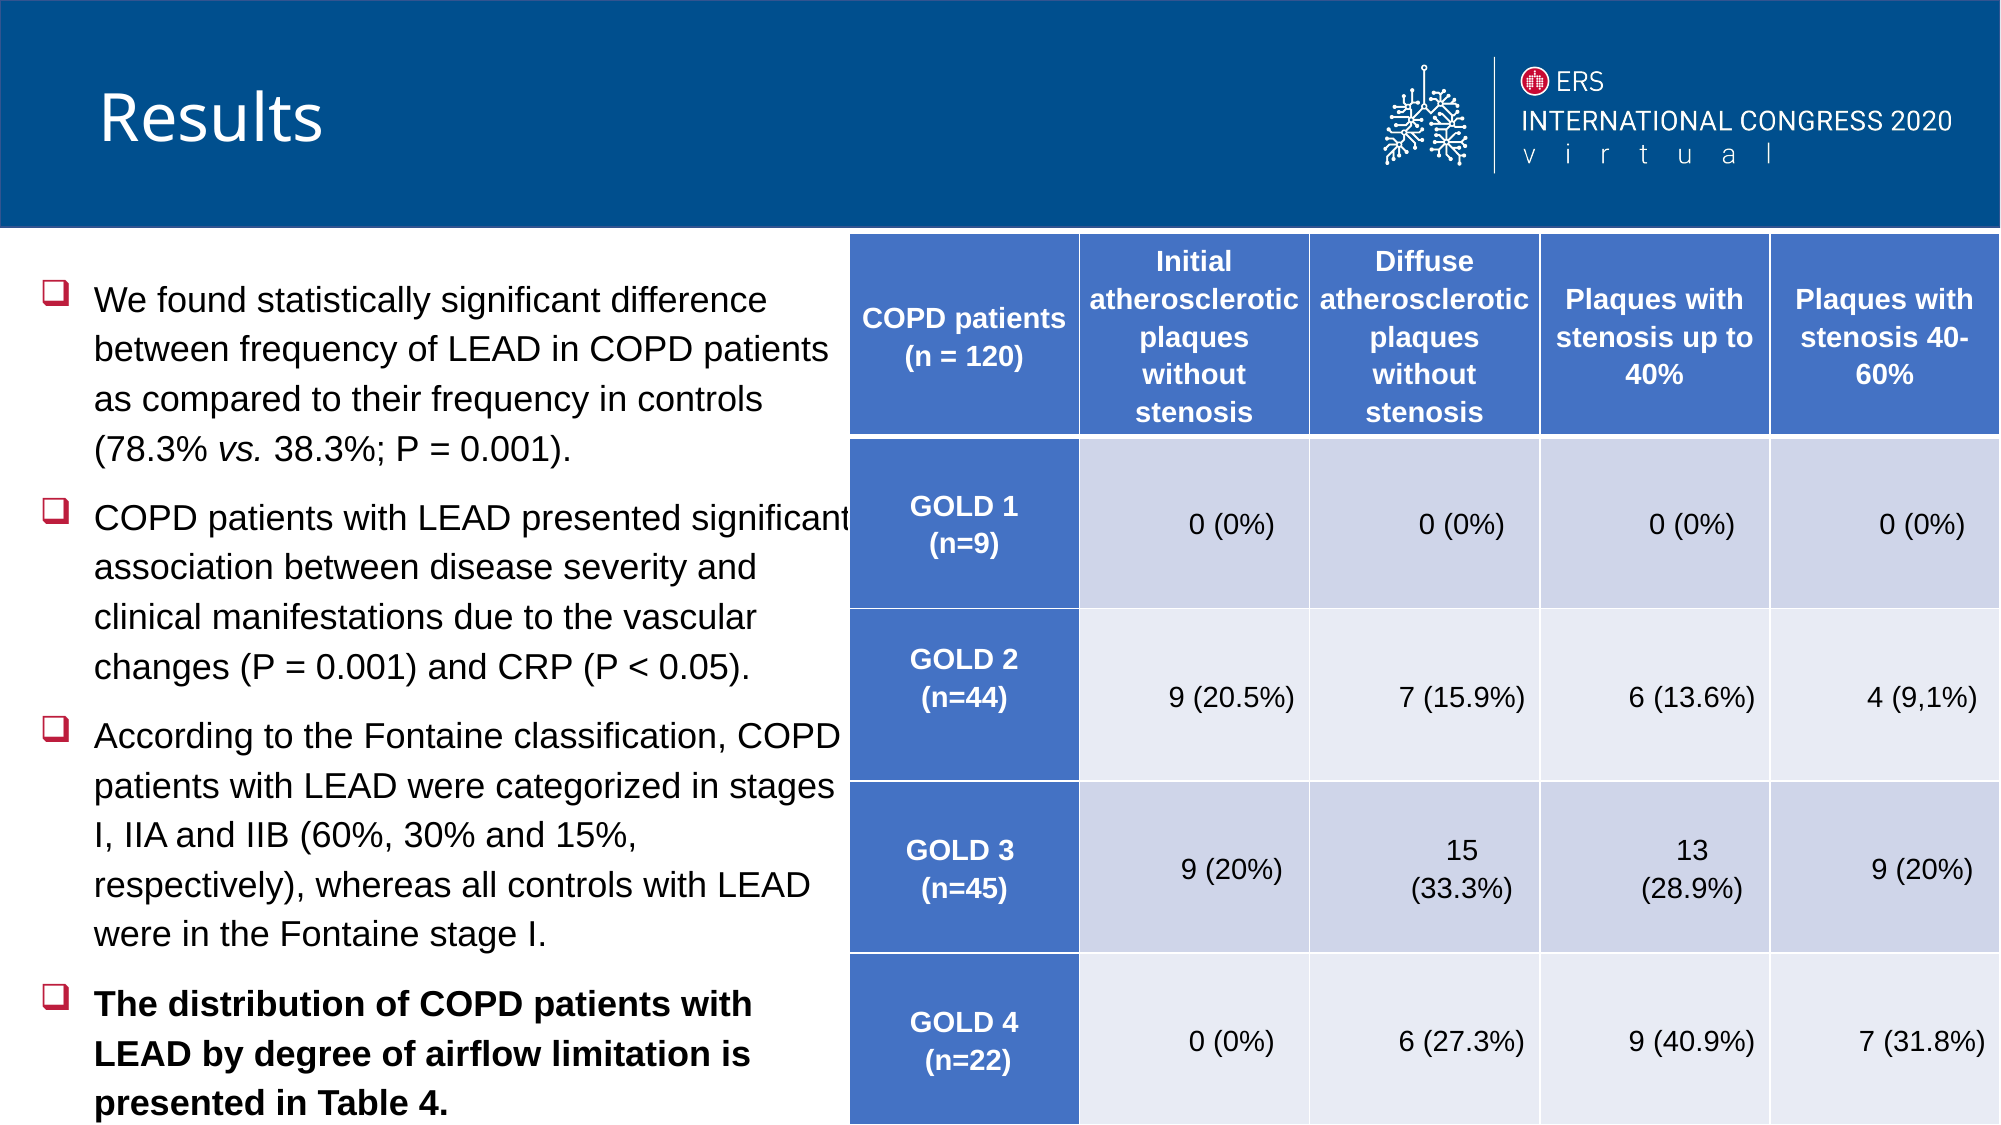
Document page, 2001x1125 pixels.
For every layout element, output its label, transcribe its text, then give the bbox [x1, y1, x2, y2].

table_header Plaques with stenosis 40-60% [1771, 234, 1999, 434]
picture [1350, 24, 1984, 206]
table_cell 9 (40.9%) [1541, 954, 1769, 1124]
table_cell GOLD 2 (n=44) [850, 609, 1079, 780]
table_cell 0 (0%) [1771, 439, 1999, 608]
table_cell 6 (27.3%) [1310, 954, 1539, 1124]
table_cell GOLD 1 (n=9) [850, 439, 1079, 608]
table_header Initial atherosclerotic plaques without stenosis [1080, 234, 1309, 434]
table_cell GOLD 3 (n=45) [850, 782, 1079, 952]
table_cell 0 (0%) [1080, 954, 1309, 1124]
table_header COPD patients (n = 120) [850, 234, 1079, 434]
table_cell 15 (33.3%) [1310, 782, 1539, 952]
table_cell 7 (31.8%) [1771, 954, 1999, 1124]
table_cell 7 (15.9%) [1310, 609, 1539, 780]
table_cell 9 (20.5%) [1080, 609, 1309, 780]
table_cell 6 (13.6%) [1541, 609, 1769, 780]
table_cell GOLD 4 (n=22) [850, 954, 1079, 1124]
table_header Diffuse atherosclerotic plaques without stenosis [1310, 234, 1539, 434]
table_cell 9 (20%) [1771, 782, 1999, 952]
table_cell 9 (20%) [1080, 782, 1309, 952]
table_cell 0 (0%) [1541, 439, 1769, 608]
title Results [83, 63, 1280, 178]
table_cell 0 (0%) [1310, 439, 1539, 608]
table_cell 13 (28.9%) [1541, 782, 1769, 952]
table_cell 0 (0%) [1080, 439, 1309, 608]
table_cell 4 (9,1%) [1771, 609, 1999, 780]
list We found statistically significant difference between frequency of LEAD in COPD patients as compared to their frequency in controls (78.3% vs. 38.3%; P = 0.001). COPD patients with LEAD presented significant association between disease severity and clinical manifestations due to the vascular changes (P = 0.001) and CRP (P < 0.05). According to the Fontaine classification, COPD patients with LEAD were categorized in stages I, IIA and IIB (60%, 30% and 15%, respectively), whereas all controls with LEAD were in the Fontaine stage I. The distribution of COPD patients with LEAD by degree of airflow limitation is presented in Table 4. [24, 262, 848, 1125]
table_header Plaques with stenosis up to 40% [1541, 234, 1769, 434]
